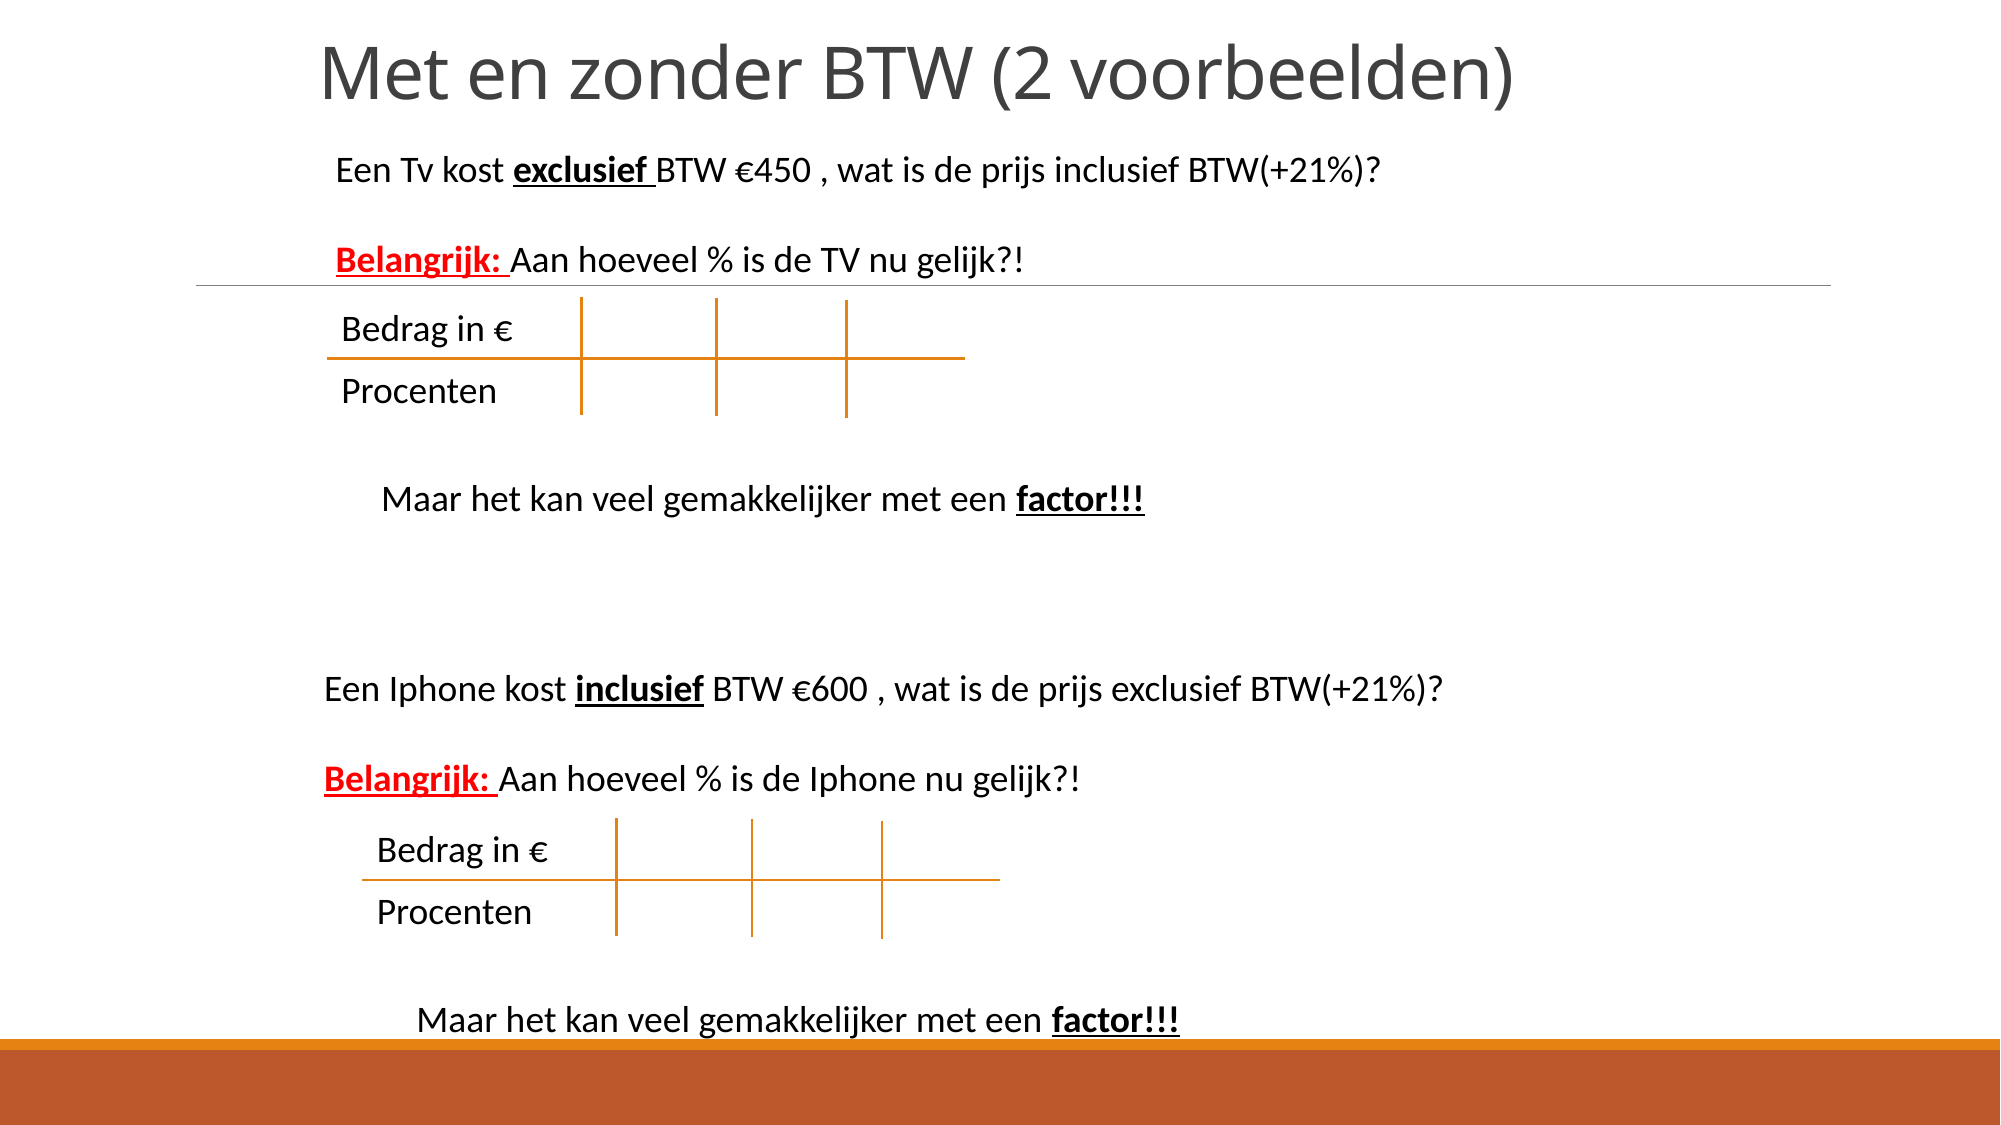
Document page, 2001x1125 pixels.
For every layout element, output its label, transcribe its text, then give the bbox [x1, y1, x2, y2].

text_box Procenten [362, 886, 599, 940]
text_box Een Iphone kost inclusief BTW €600 , wat is de prijs exclusief BTW(+21%)? Belangrijk: Aan hoeveel % is de Iphone nu gelijk?! [309, 656, 1461, 807]
title Met en zonder BTW (2 voorbeelden) [303, 30, 1766, 122]
text_box Bedrag in € [326, 296, 563, 357]
text_box Maar het kan veel gemakkelijker met een factor!!! [401, 987, 1196, 1048]
text_box Maar het kan veel gemakkelijker met een factor!!! [366, 466, 1160, 527]
text_box Procenten [326, 364, 563, 419]
text_box Een Tv kost exclusief BTW €450 , wat is de prijs inclusief BTW(+21%)? Belangrijk: Aan hoeveel % is de TV nu gelijk?! [320, 137, 1398, 287]
text_box Bedrag in € [362, 817, 599, 878]
